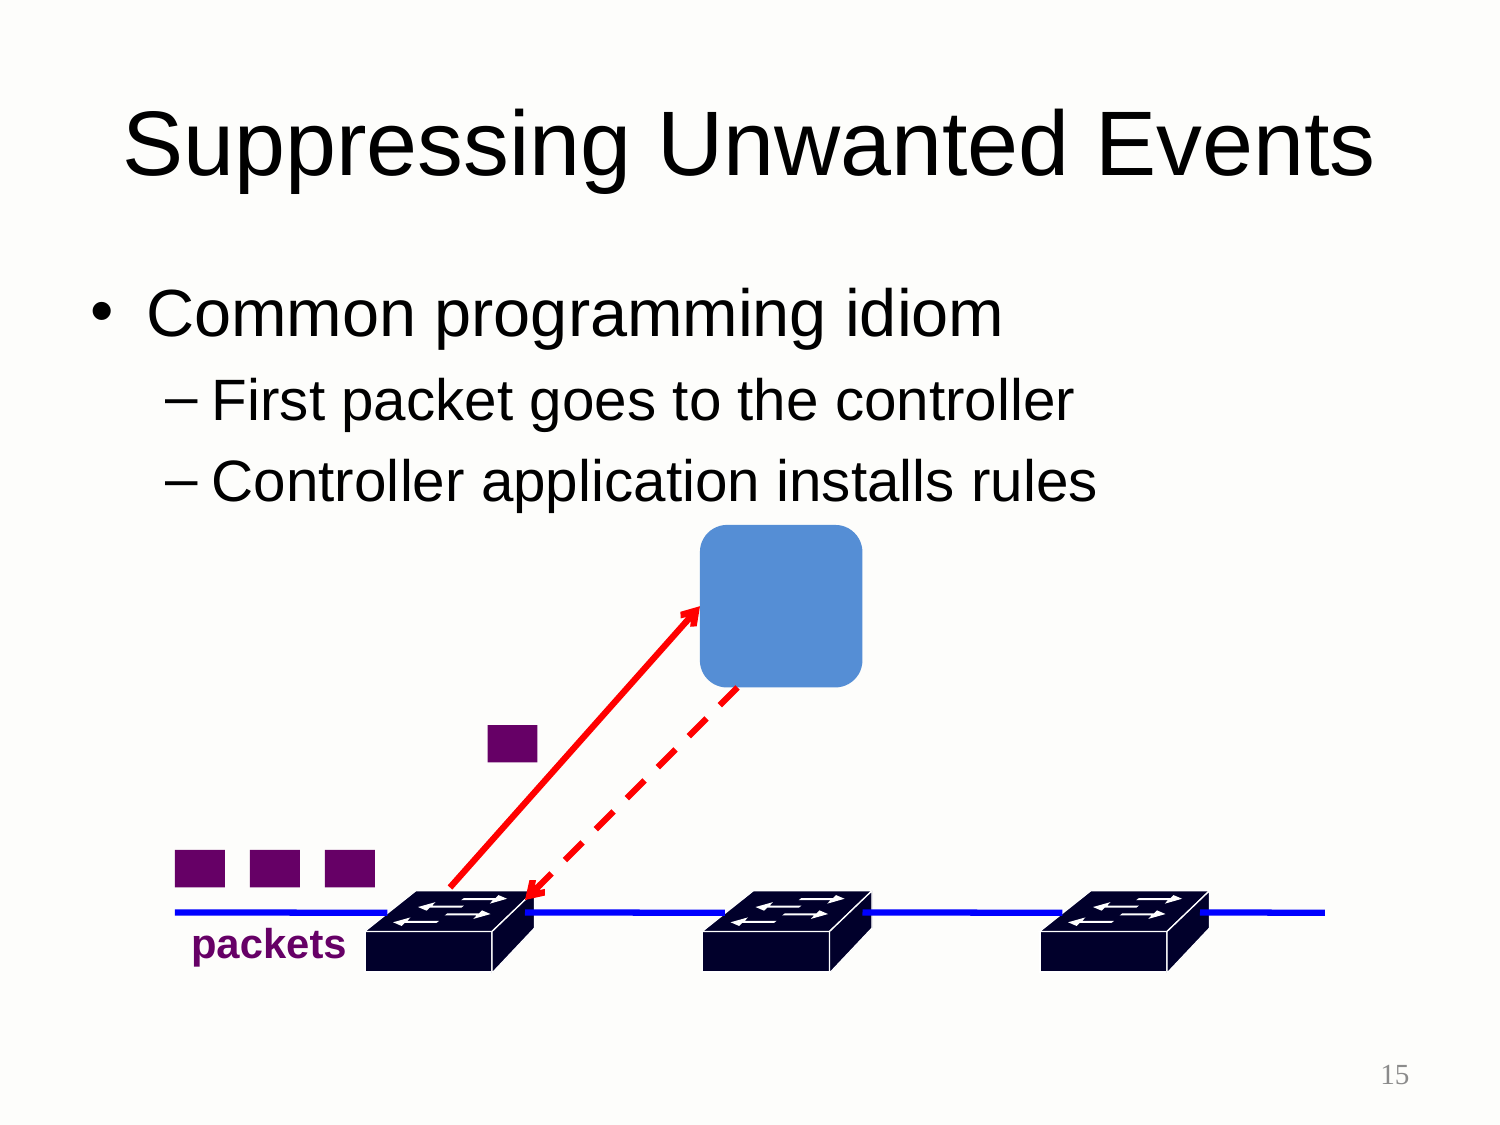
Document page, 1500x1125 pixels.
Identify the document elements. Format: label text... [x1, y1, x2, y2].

text_box [249, 849, 300, 888]
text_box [434, 621, 716, 873]
title Suppressing Unwanted Events [75, 45, 1425, 233]
picture [362, 887, 538, 976]
picture [699, 887, 876, 976]
list Common programming idiom First packet goes to the controller Controller application installs rules [75, 262, 1425, 1005]
picture [1037, 887, 1213, 976]
text_box [699, 524, 863, 688]
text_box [524, 687, 738, 901]
text_box packets [176, 921, 357, 975]
text_box [174, 849, 225, 888]
slide_number 15 [1074, 1042, 1425, 1103]
text_box [324, 849, 375, 888]
